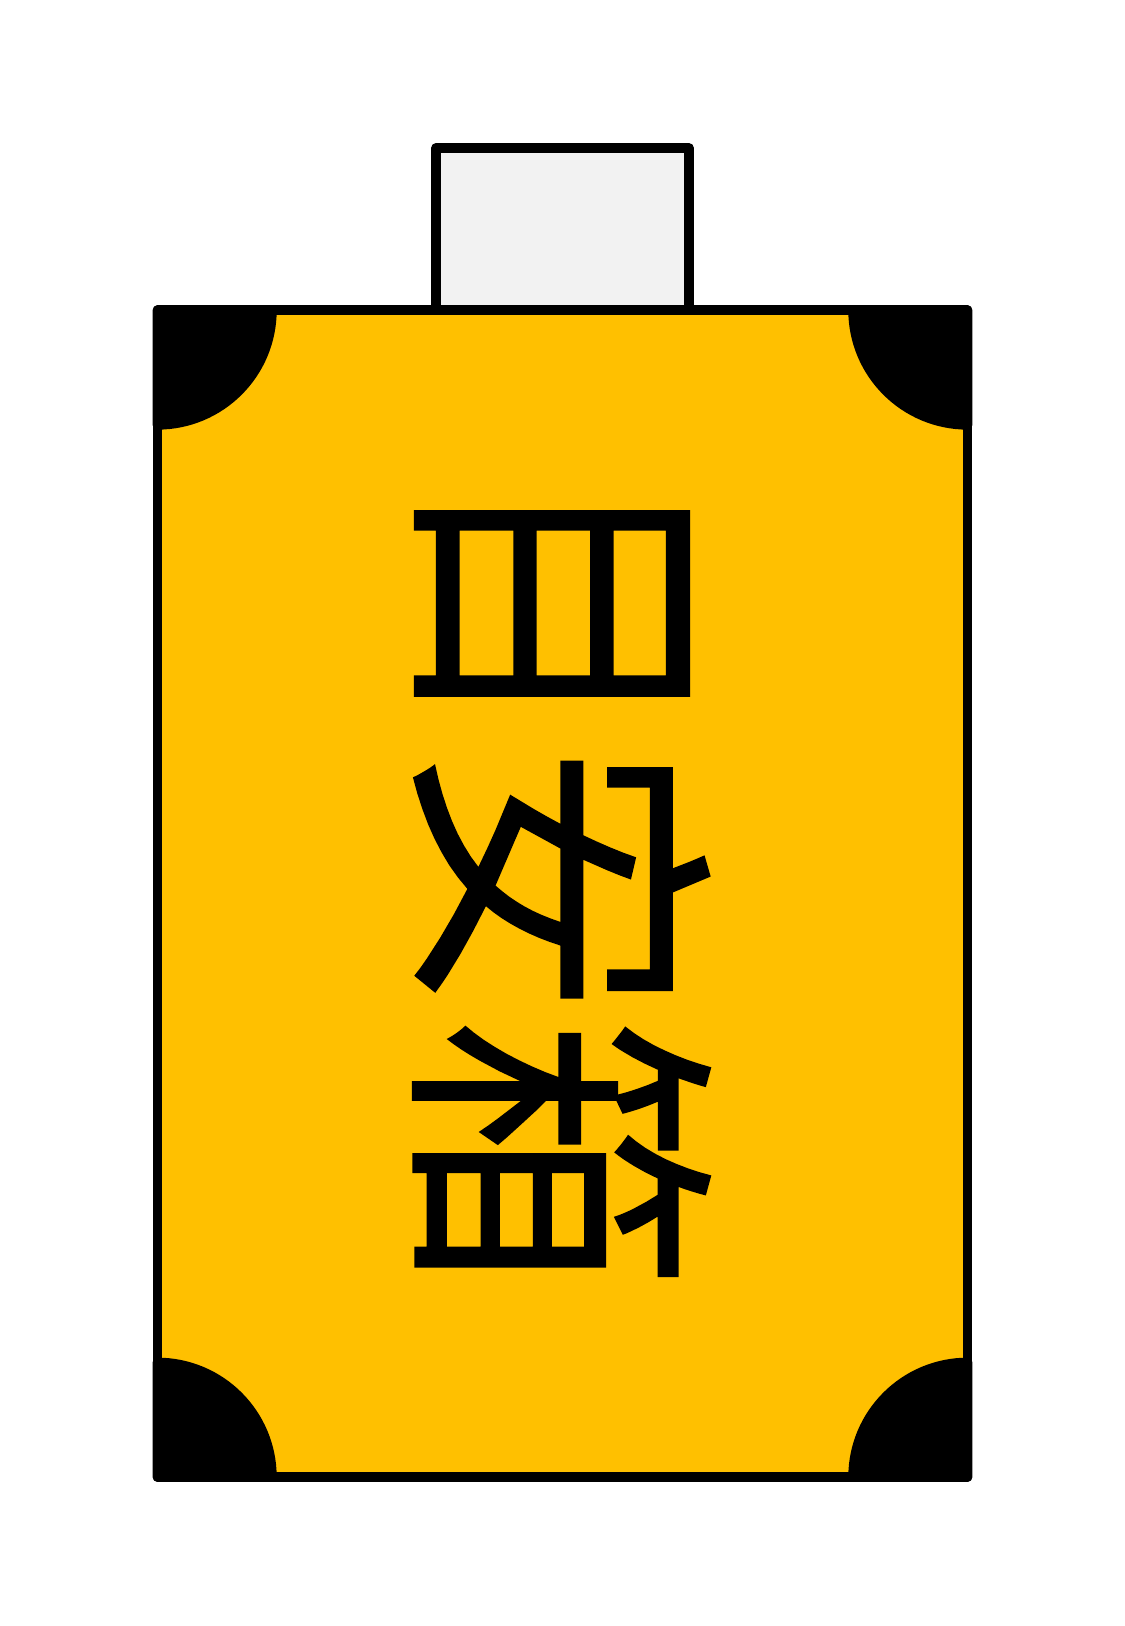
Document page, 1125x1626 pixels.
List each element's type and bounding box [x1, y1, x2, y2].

text_box [156, 147, 968, 1478]
